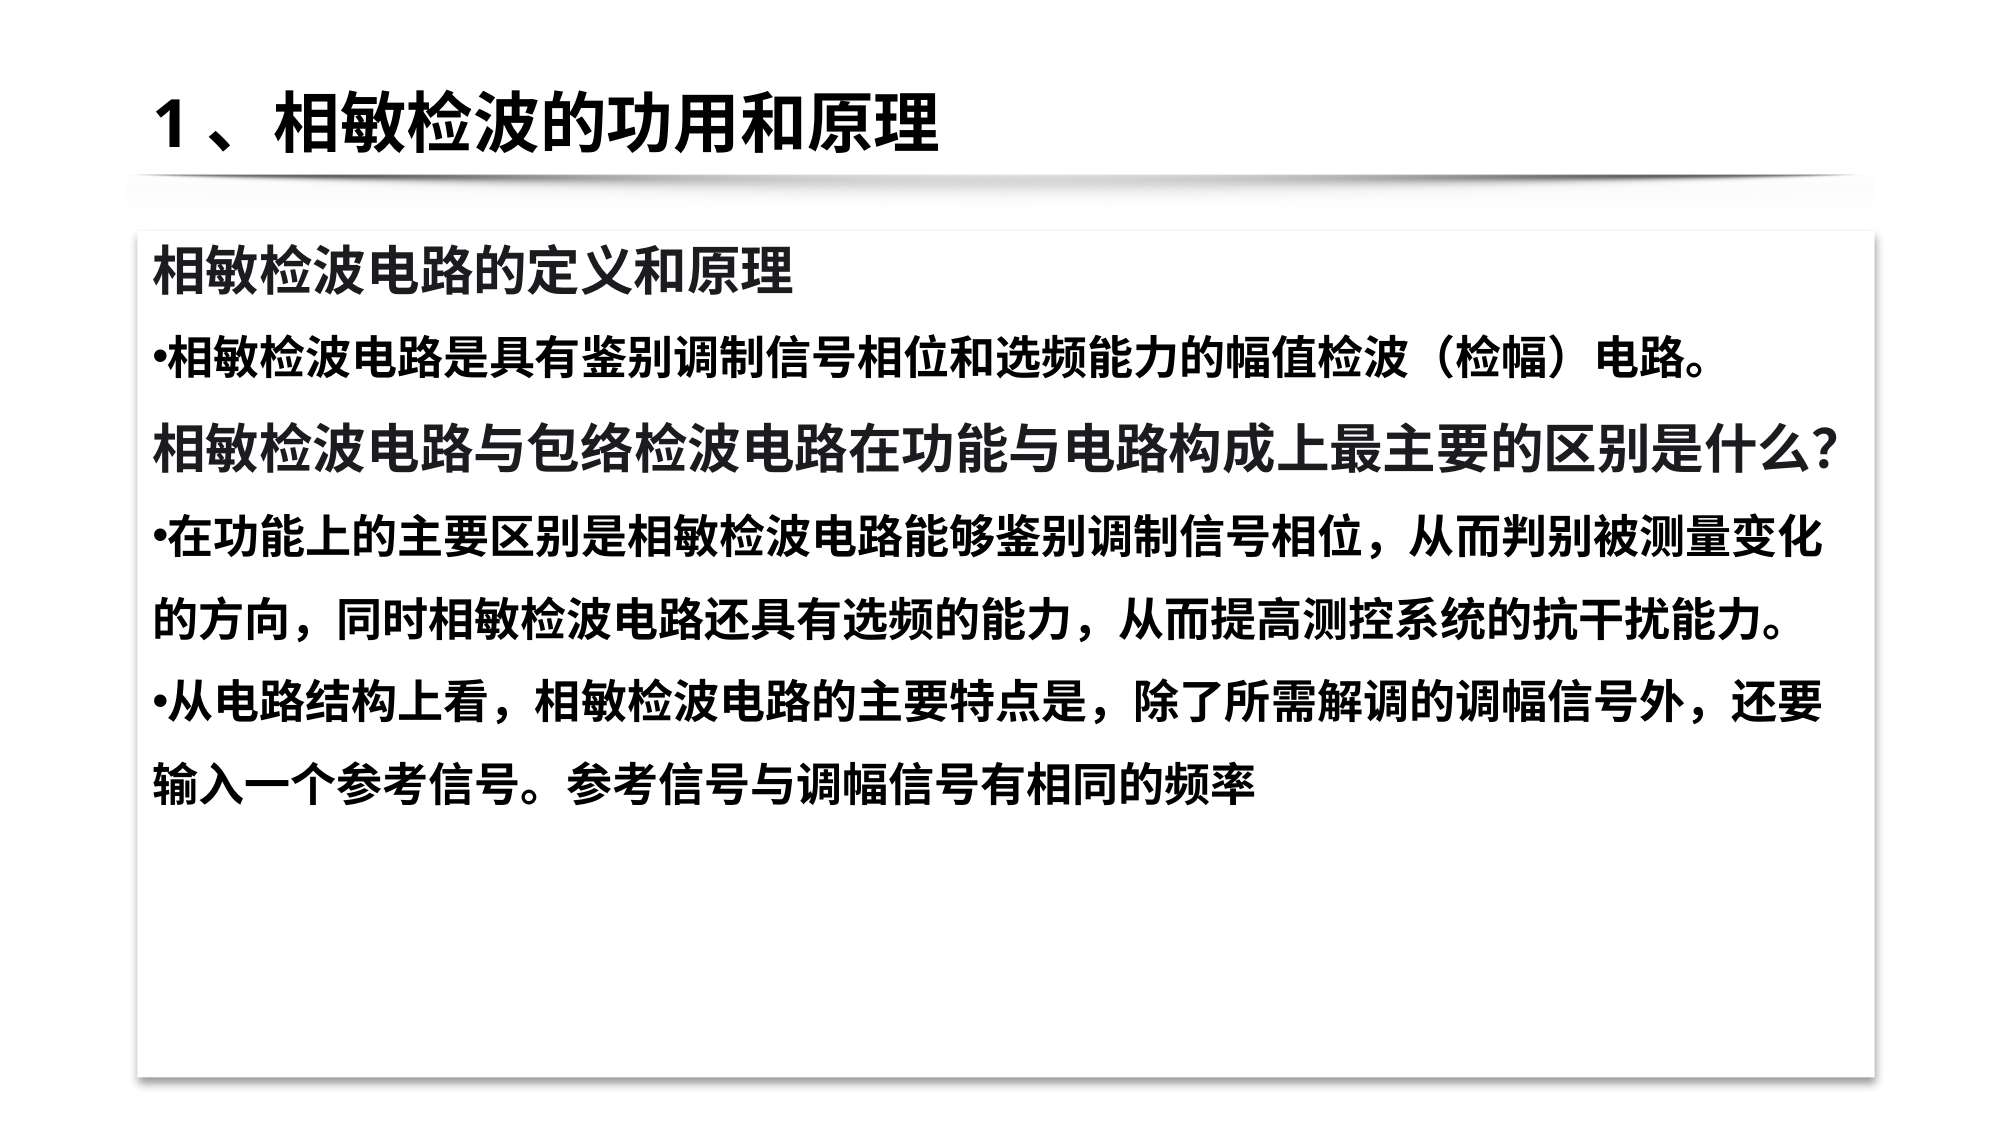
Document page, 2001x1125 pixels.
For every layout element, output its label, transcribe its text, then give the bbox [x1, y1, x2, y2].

picture [127, 175, 1874, 211]
title 1、相敏检波的功用和原理 [137, 77, 1863, 175]
list 相敏检波电路的定义和原理 相敏检波电路是具有鉴别调制信号相位和选频能力的幅值检波（检幅）电路。 相敏检波电路与包络检波电路在功能与电路构成上最主要的区别是什么？ 在功能上的主要区别是相敏检波电路能够鉴别调制信号相位，从而判别被测量变化的方向，同时相敏检波电路还具有选频的能力，从而提高测控系统的抗干扰能力。 从电路结构上看，相敏检波电路的主要特点是，除了所需解调的调幅信号外，还要输入一个参考信号。参考信号与调幅信号有相同的频率 [137, 196, 1863, 1014]
